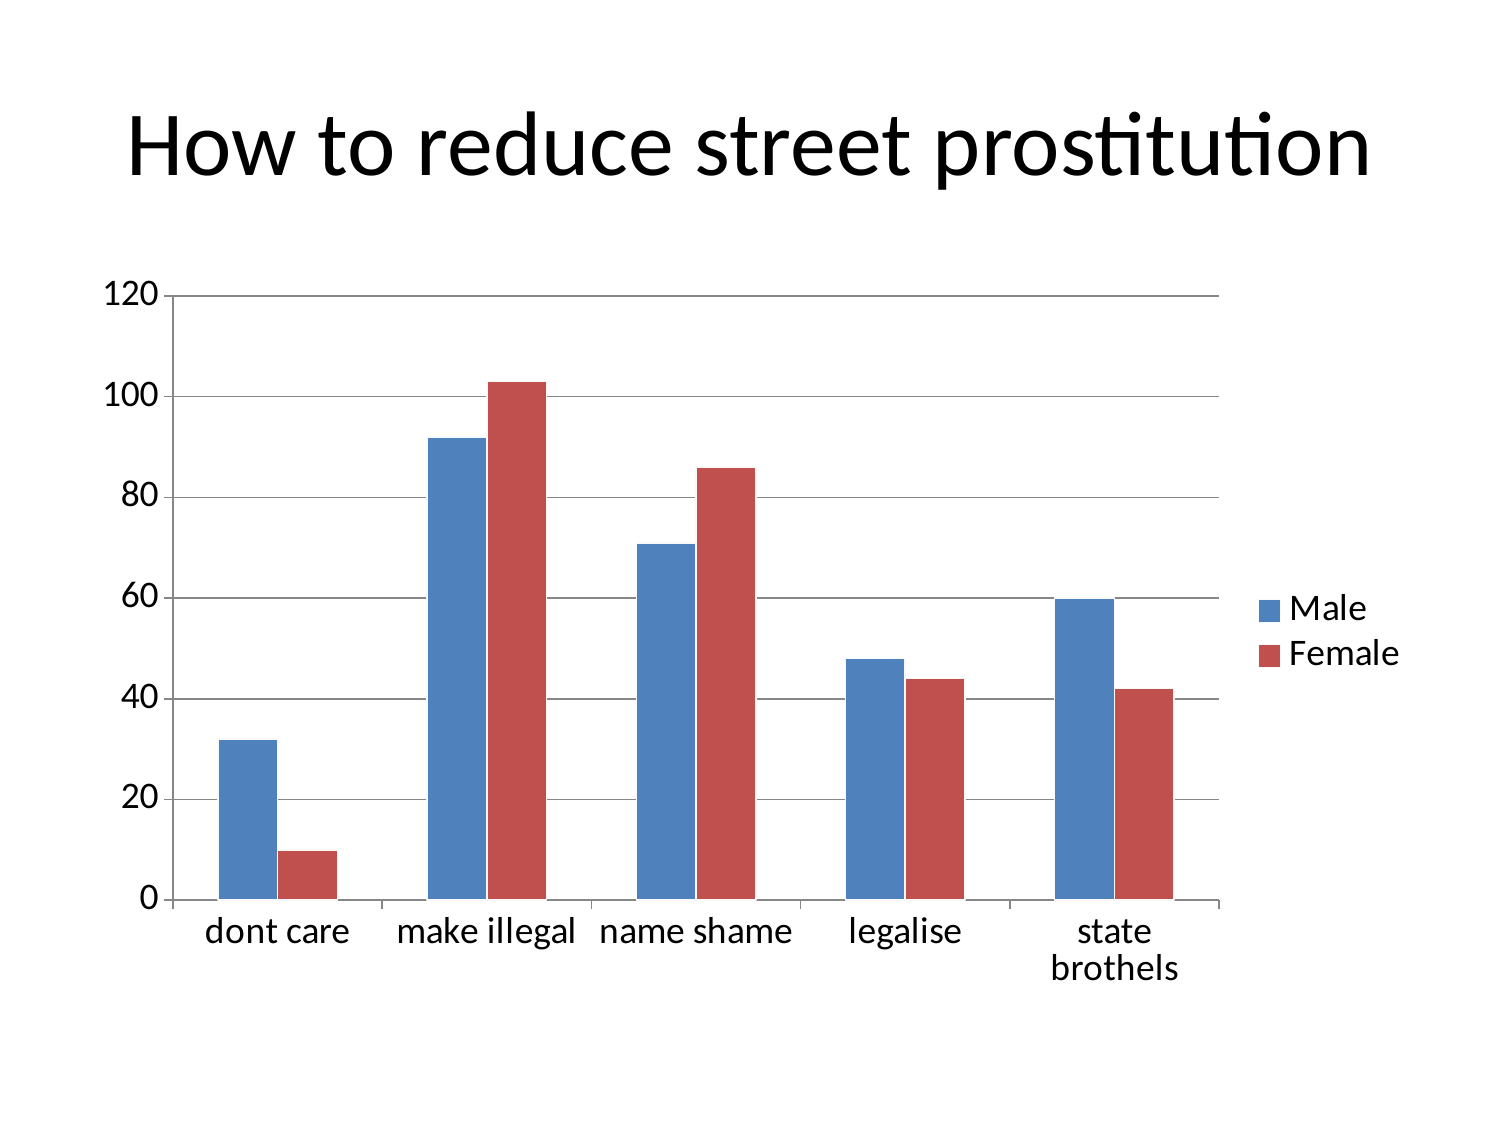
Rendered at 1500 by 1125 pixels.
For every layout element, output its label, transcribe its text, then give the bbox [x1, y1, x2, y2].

chart [74, 262, 1426, 1006]
title How to reduce street prostitution [75, 45, 1425, 233]
